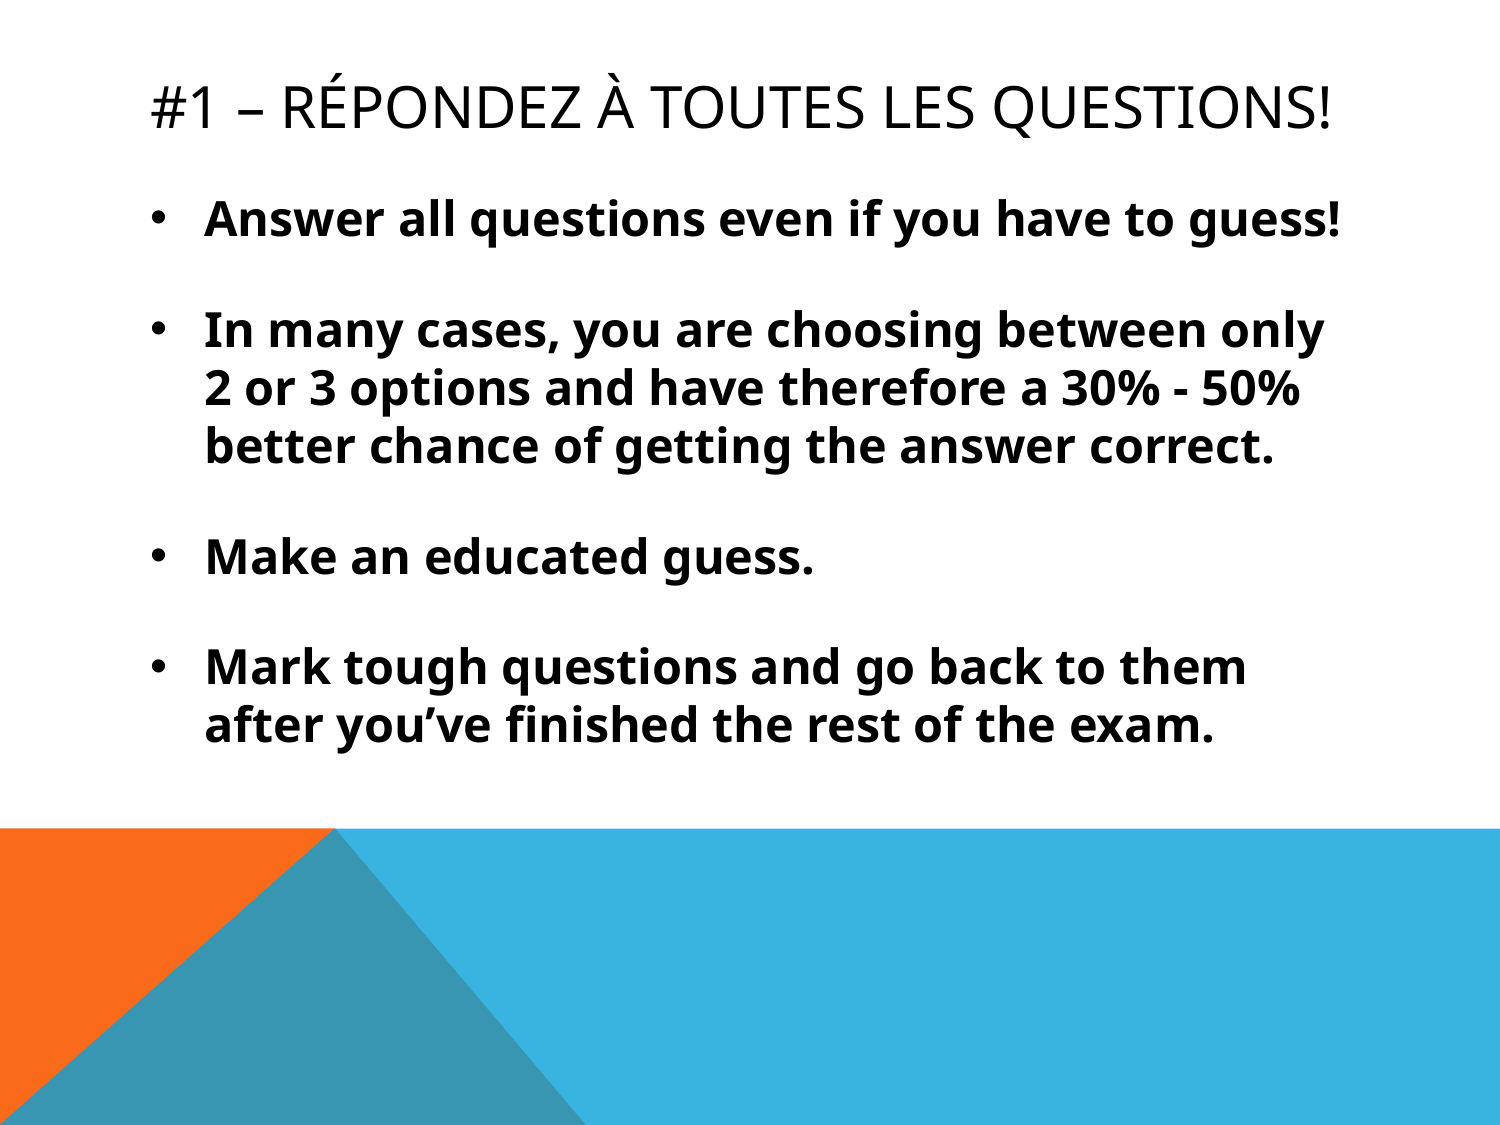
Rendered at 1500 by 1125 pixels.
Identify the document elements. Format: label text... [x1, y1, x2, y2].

list Answer all questions even if you have to guess! In many cases, you are choosing between only 2 or 3 options and have therefore a 30% - 50% better chance of getting the answer correct. Make an educated guess. Mark tough questions and go back to them after you’ve finished the rest of the exam. [135, 180, 1369, 813]
title #1 – Répondez à toutes les questionS! [135, 60, 1369, 150]
